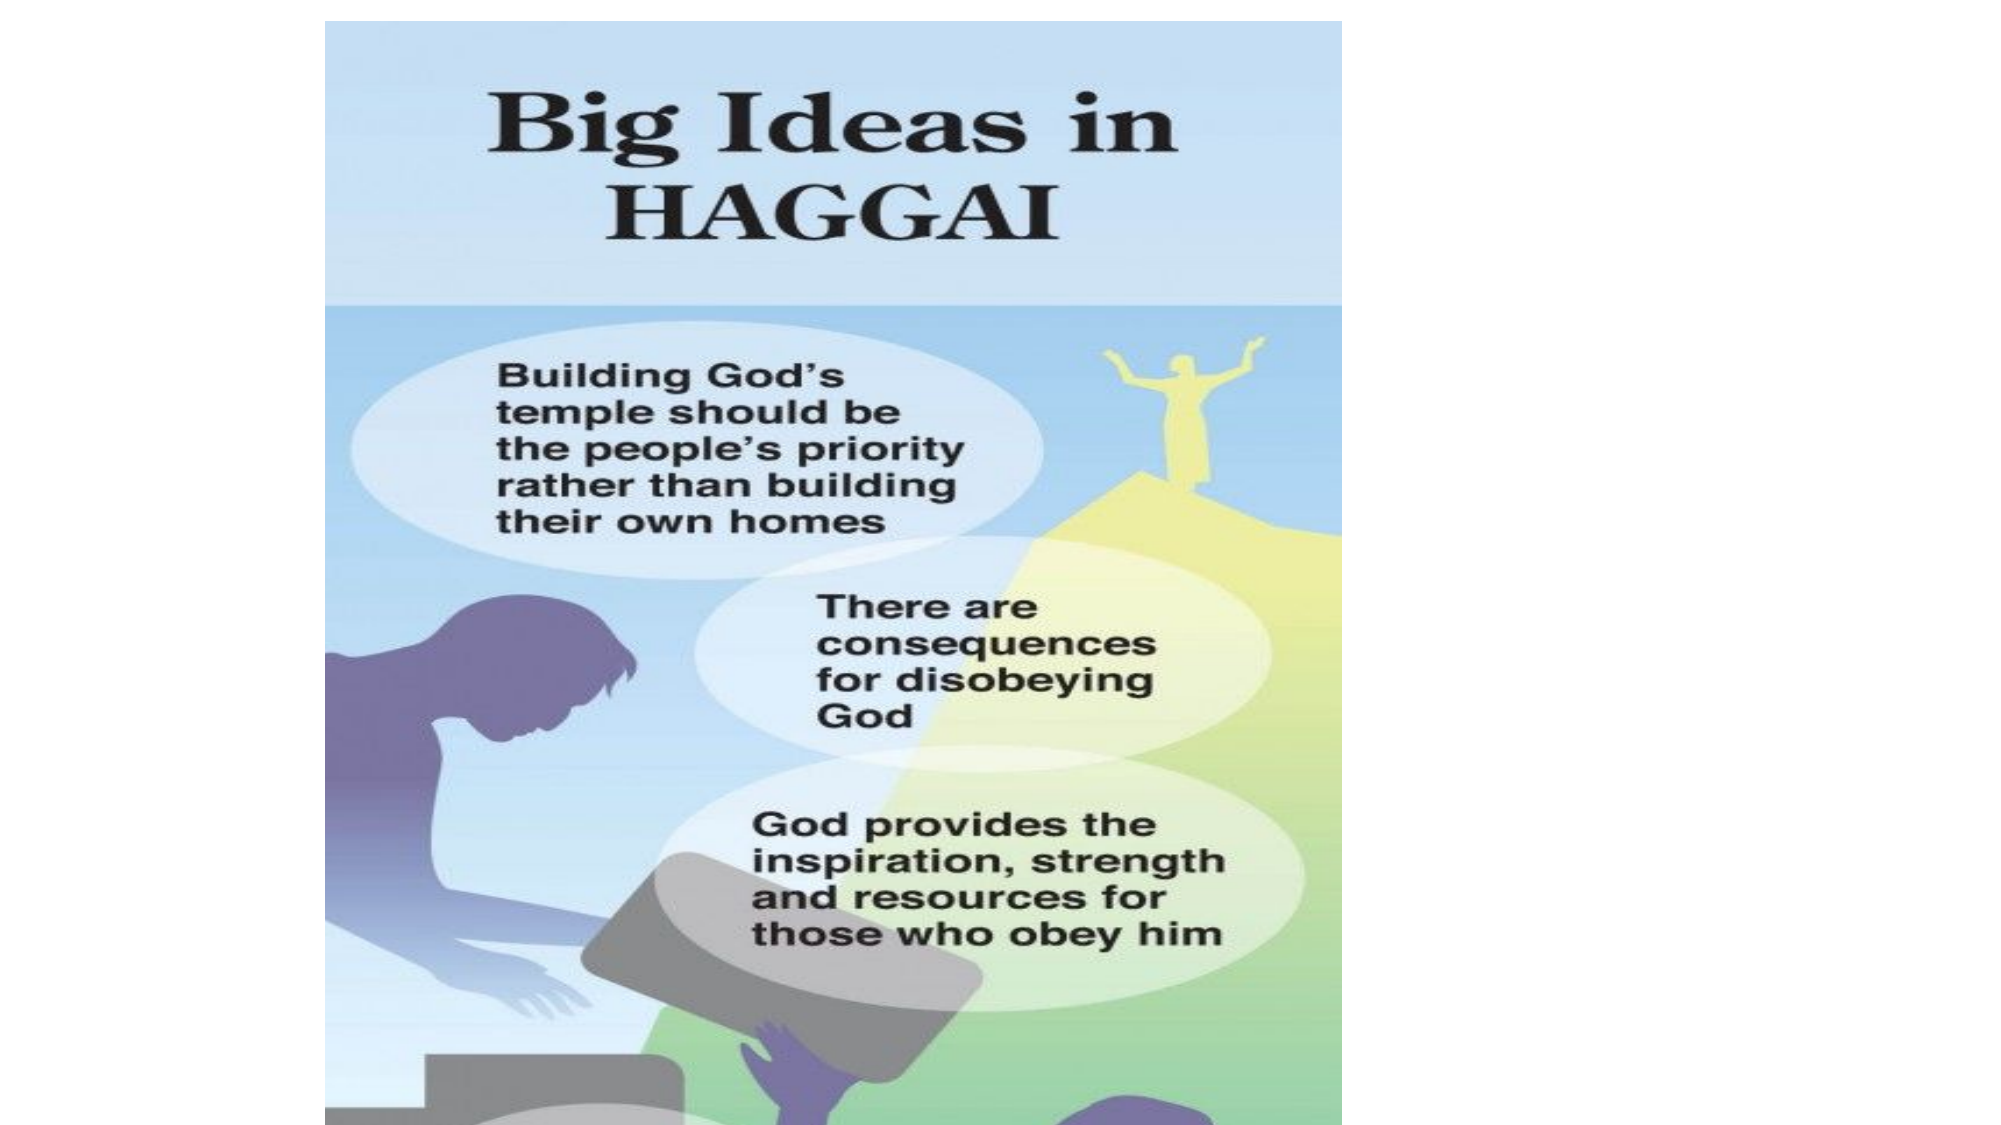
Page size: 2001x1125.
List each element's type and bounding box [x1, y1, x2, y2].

picture [325, 21, 1342, 1125]
